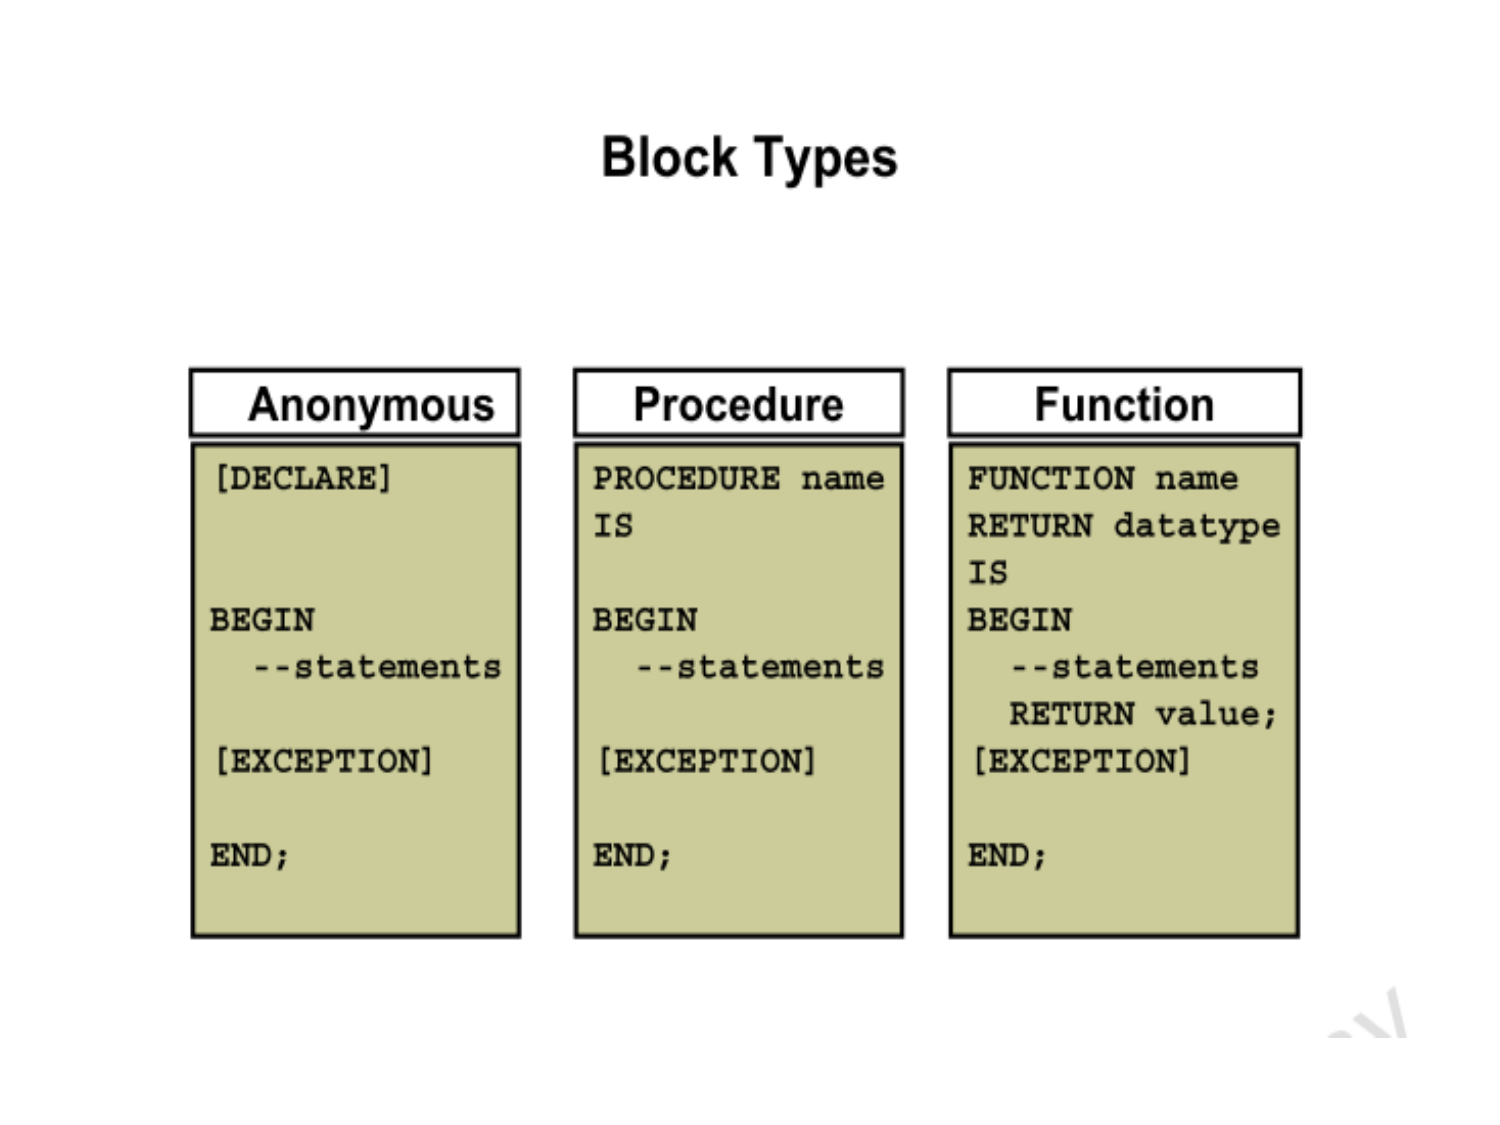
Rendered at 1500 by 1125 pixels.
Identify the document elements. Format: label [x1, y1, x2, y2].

list [49, 49, 1451, 1038]
